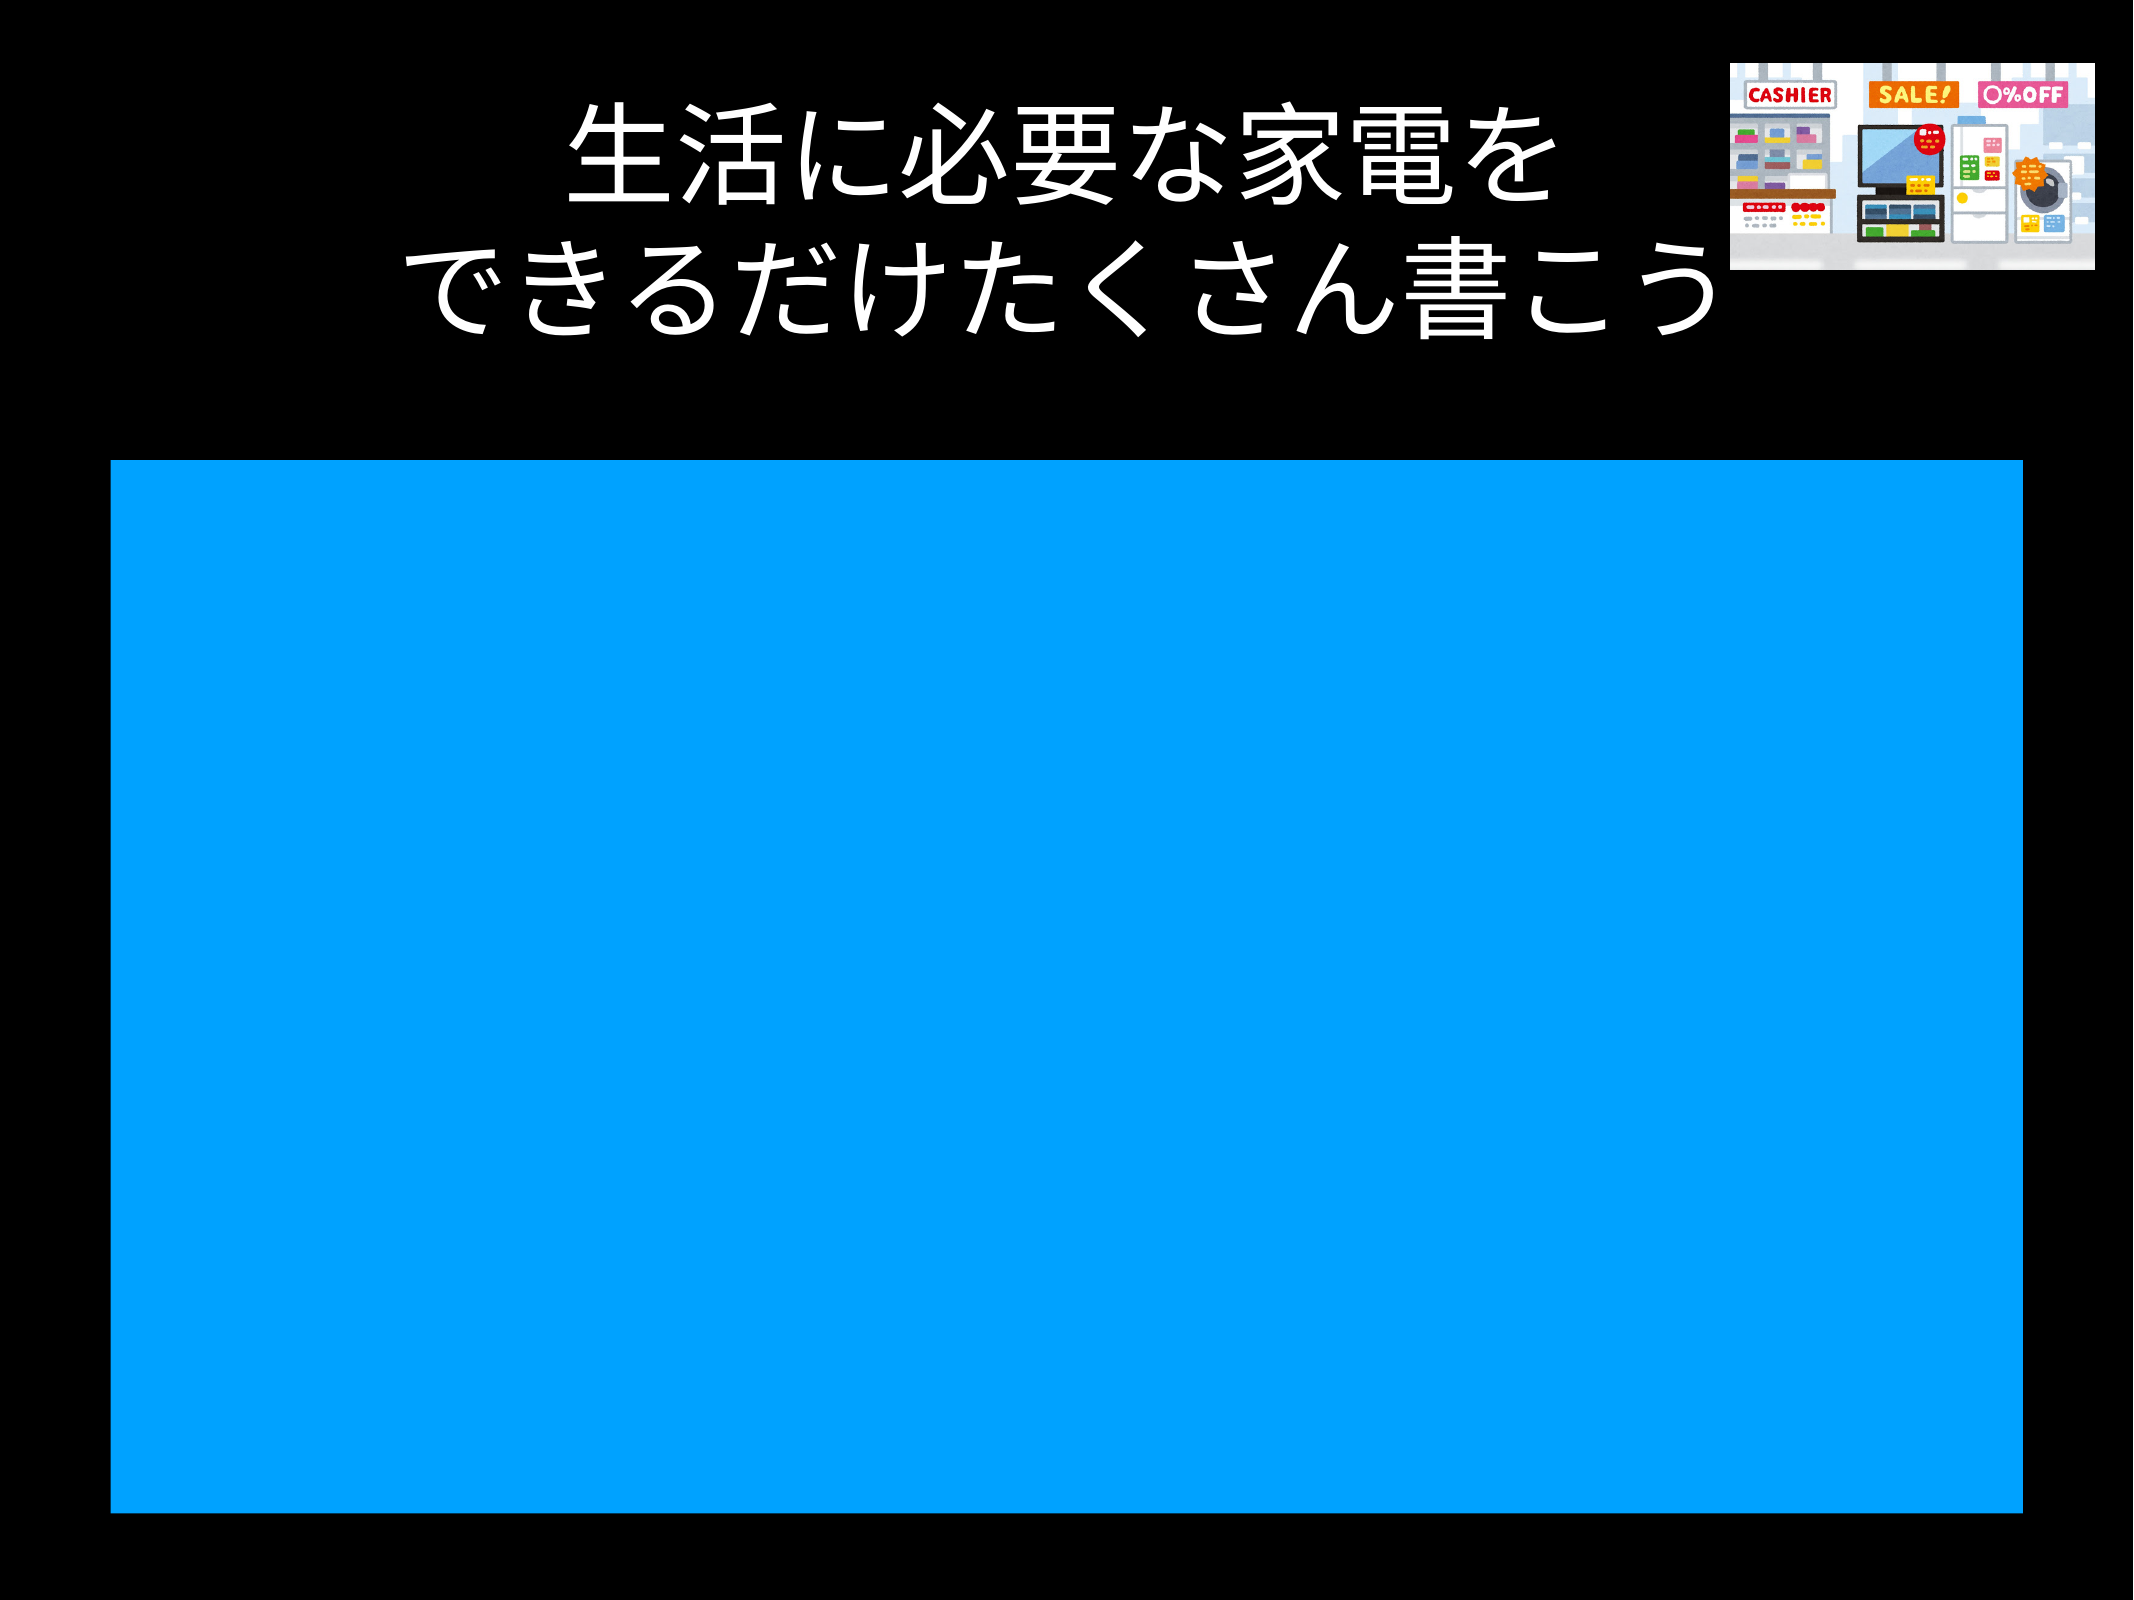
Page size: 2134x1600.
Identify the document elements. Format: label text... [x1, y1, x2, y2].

title 生活に必要な家電を できるだけたくさん書こう [155, 41, 1978, 397]
picture [1730, 63, 2096, 270]
text_box [110, 460, 2023, 1514]
